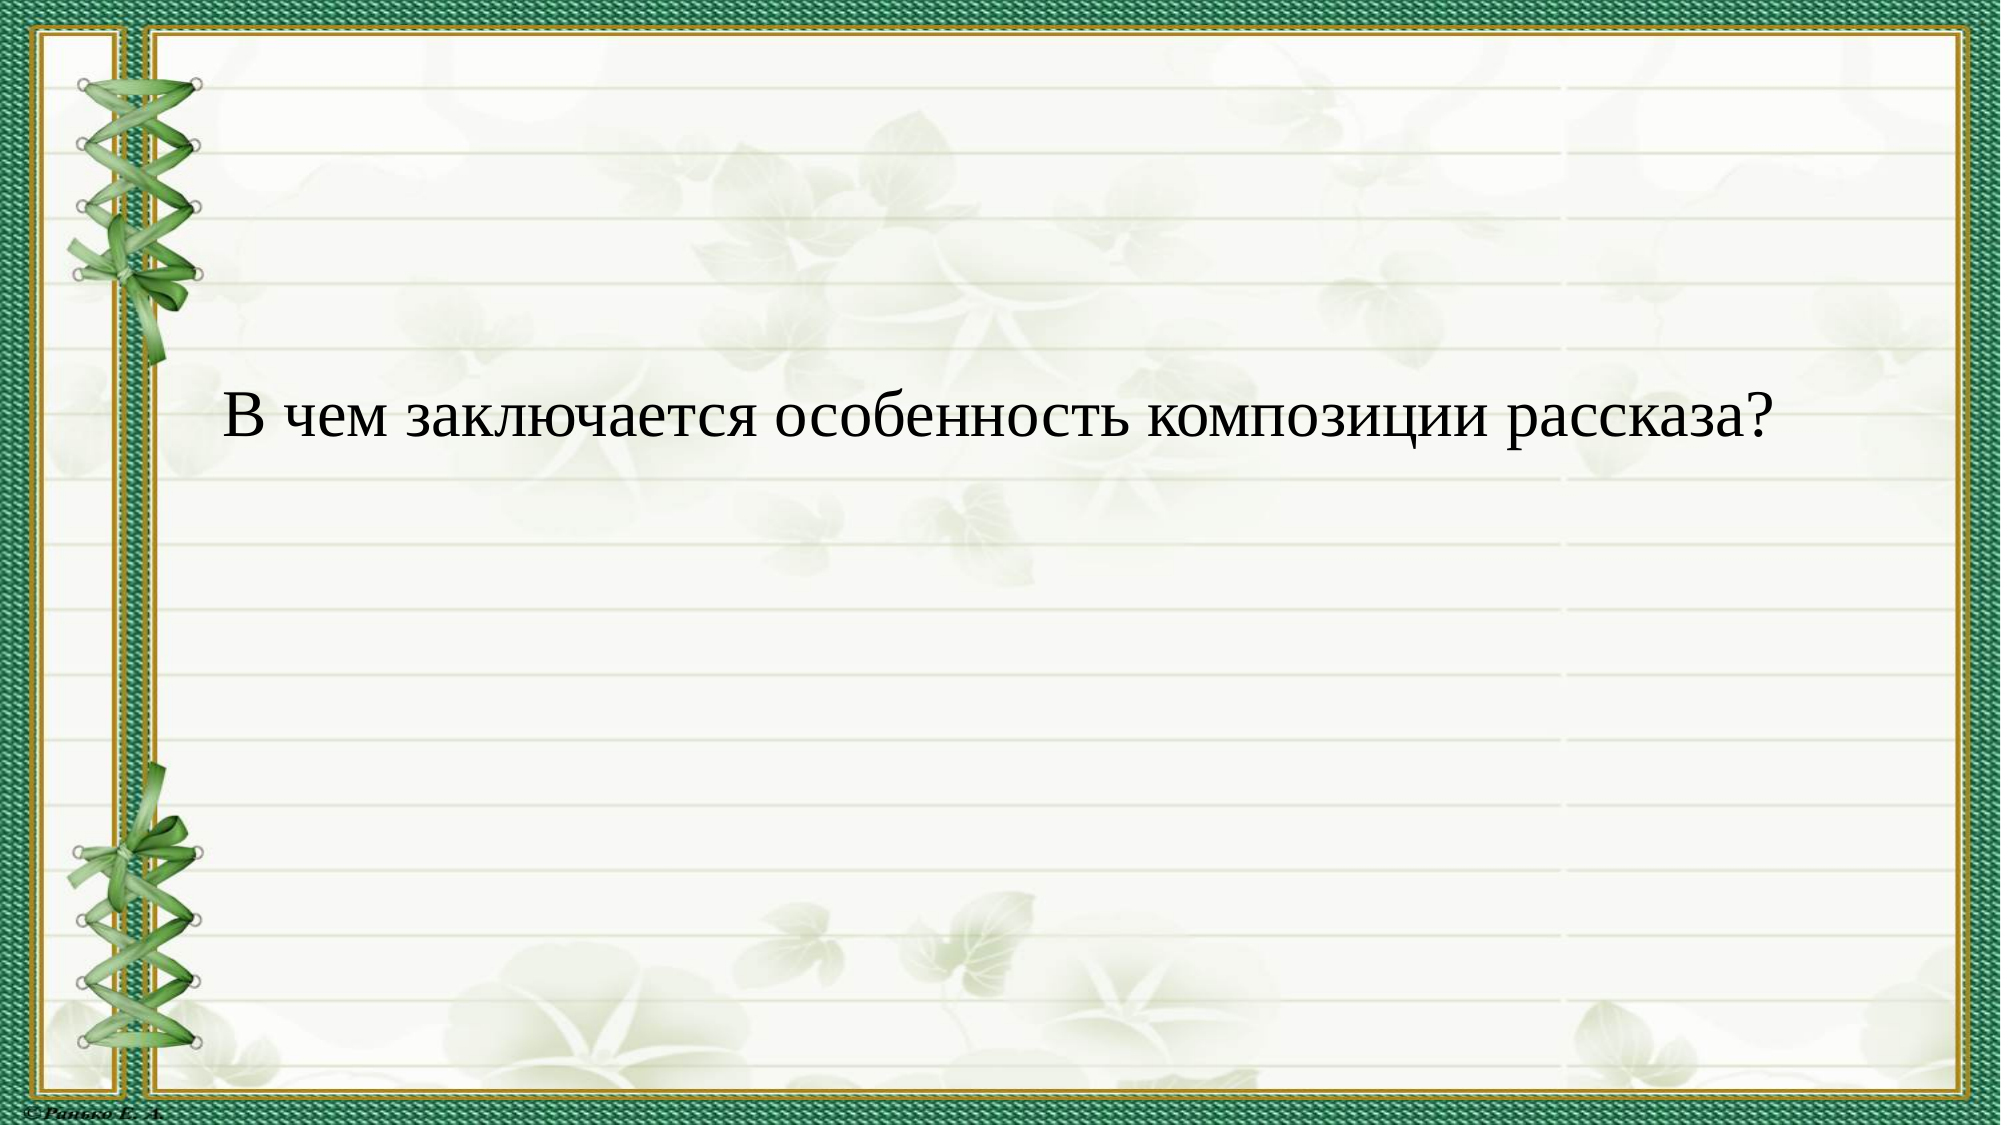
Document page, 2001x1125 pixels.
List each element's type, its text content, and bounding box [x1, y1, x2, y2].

picture [0, 0, 2001, 1125]
title В чем заключается особенность композиции рассказа? [99, 338, 1900, 526]
